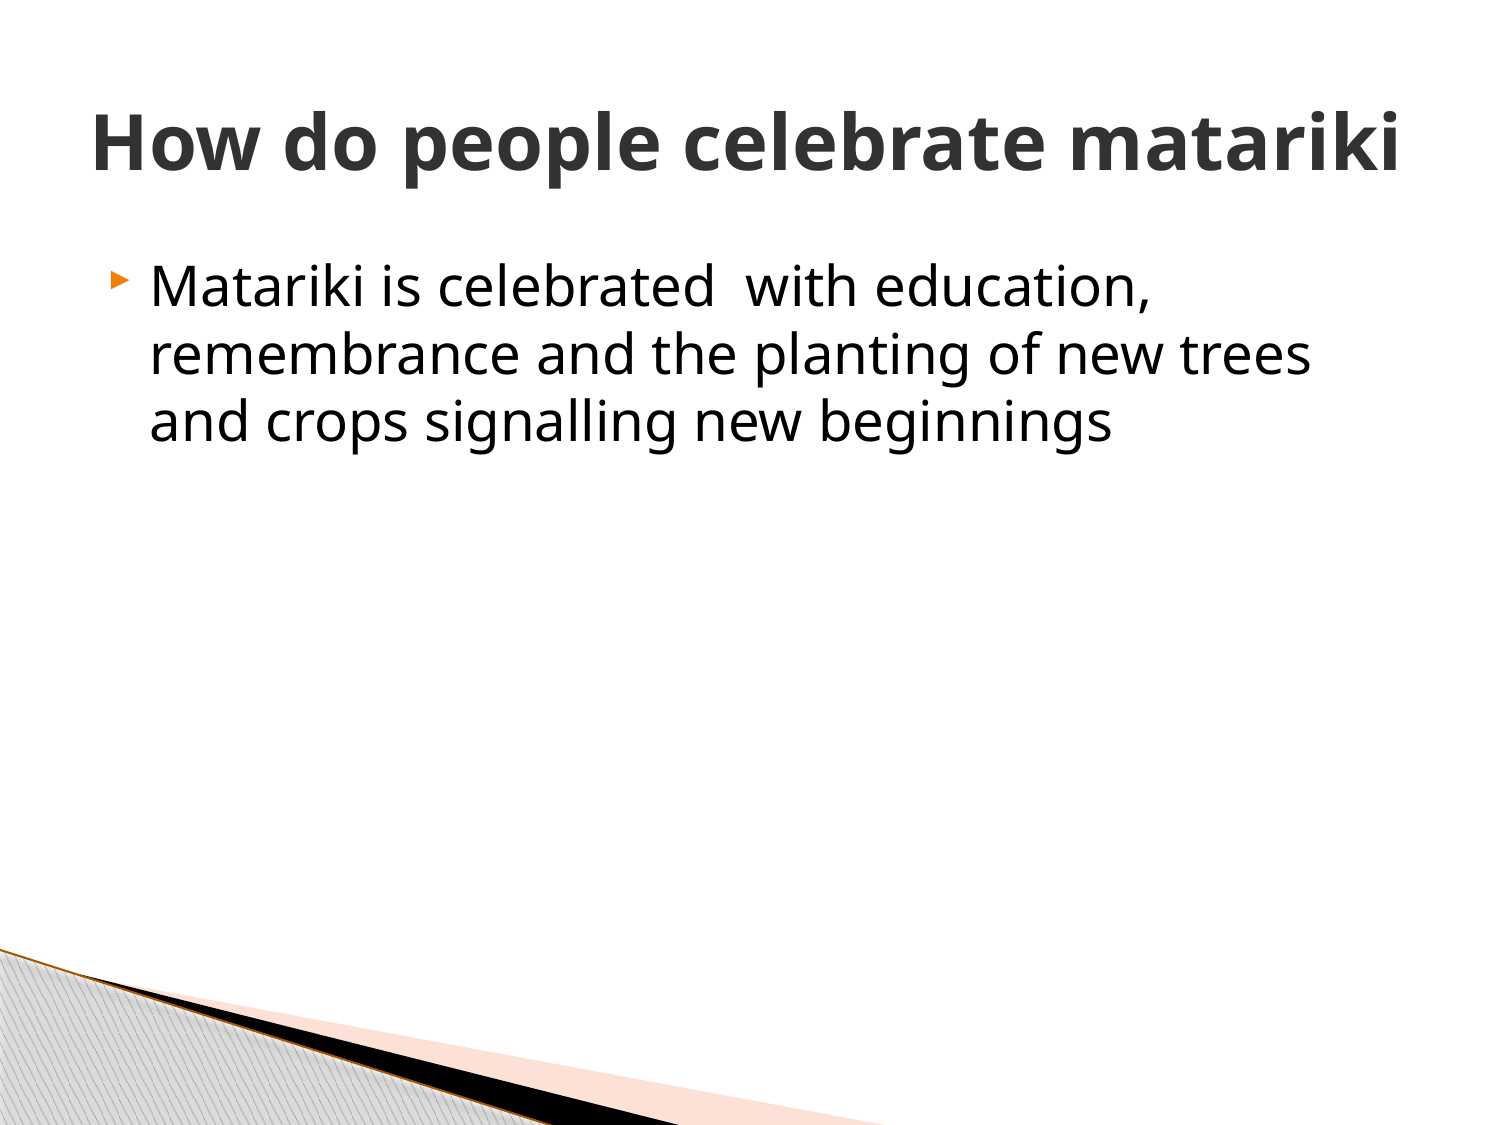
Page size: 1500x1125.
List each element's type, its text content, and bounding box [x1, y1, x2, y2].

list Matariki is celebrated with education, remembrance and the planting of new trees and crops signalling new beginnings [75, 243, 1425, 986]
title How do people celebrate matariki [75, 45, 1425, 233]
